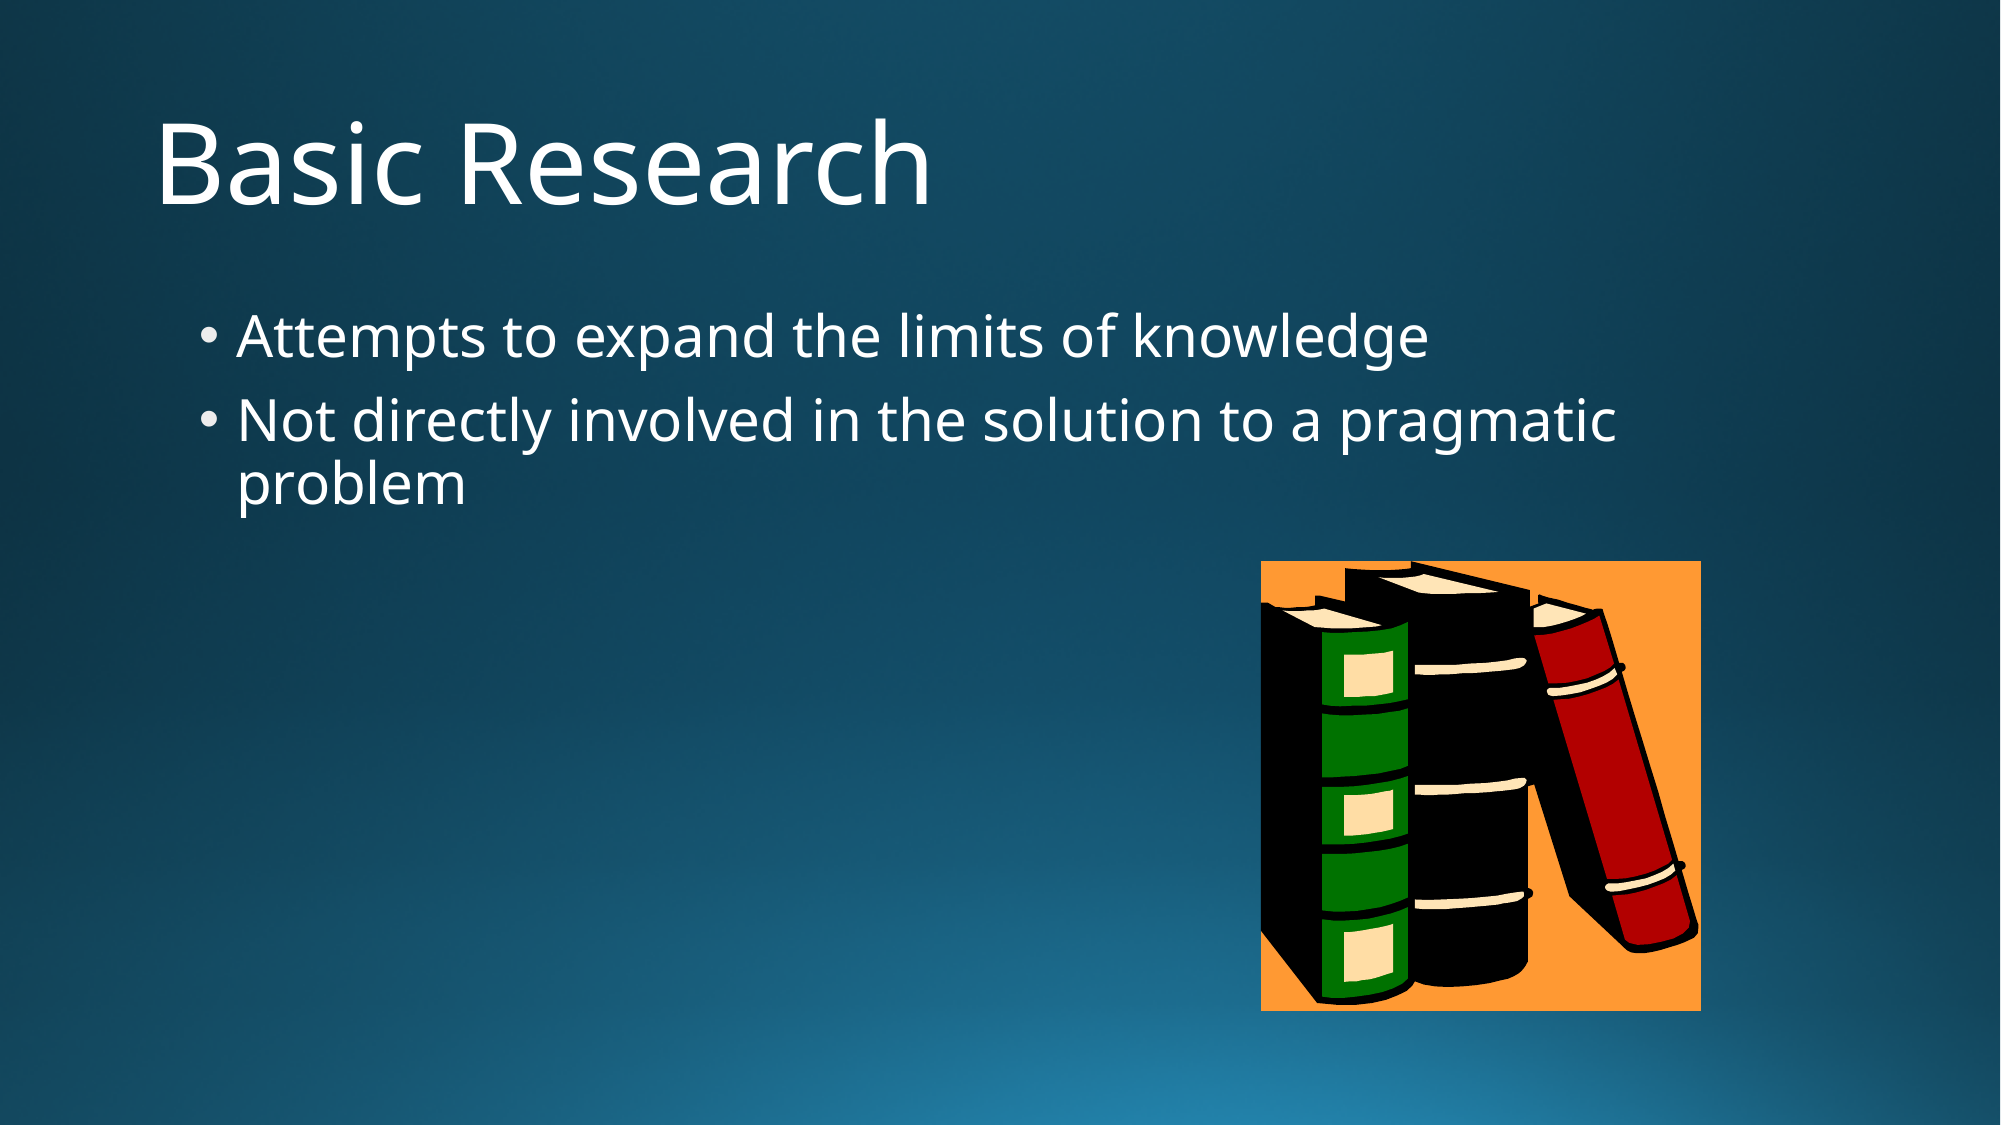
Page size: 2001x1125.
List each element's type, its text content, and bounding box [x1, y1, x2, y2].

picture [0, 0, 2001, 1125]
list Attempts to expand the limits of knowledge Not directly involved in the solution to a pragmatic problem [183, 299, 1863, 1014]
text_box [1260, 561, 1703, 1014]
title Basic Research [137, 59, 1863, 278]
